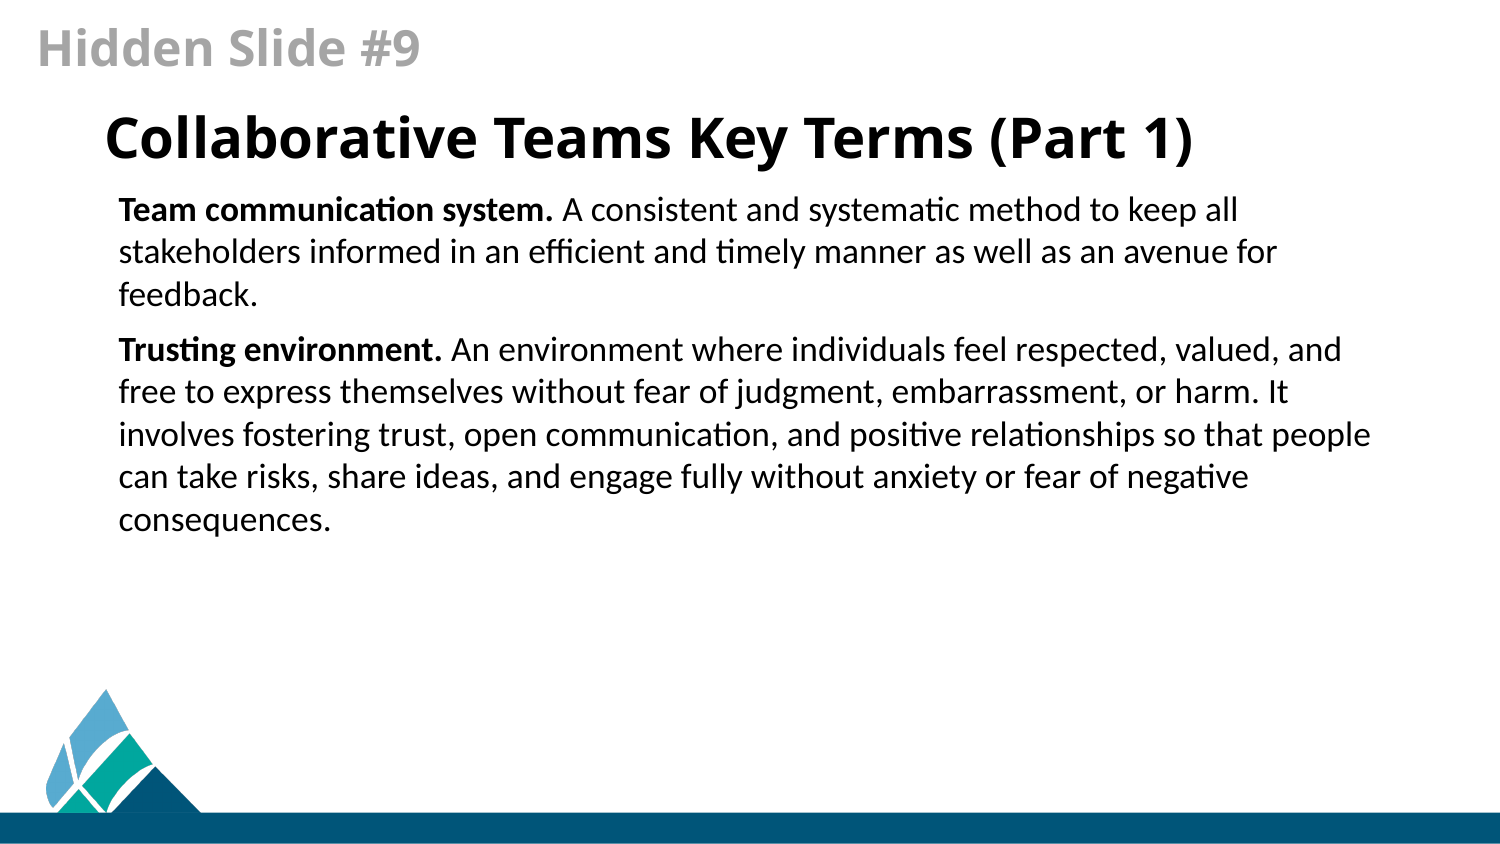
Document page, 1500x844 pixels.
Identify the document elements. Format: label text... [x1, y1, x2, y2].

title Hidden Slide #9 [21, 1, 1315, 102]
picture [46, 689, 201, 812]
text_box Collaborative Teams Key Terms (Part 1) [89, 87, 1397, 223]
list Team communication system. A consistent and systematic method to keep all stakeholders informed in an efficient and timely manner as well as an avenue for feedback. Trusting environment. An environment where individuals feel respected, valued, and free to express themselves without fear of judgment, embarrassment, or harm. It involves fostering trust, open communication, and positive relationships so that people can take risks, share ideas, and engage fully without anxiety or fear of negative consequences. [103, 170, 1411, 731]
